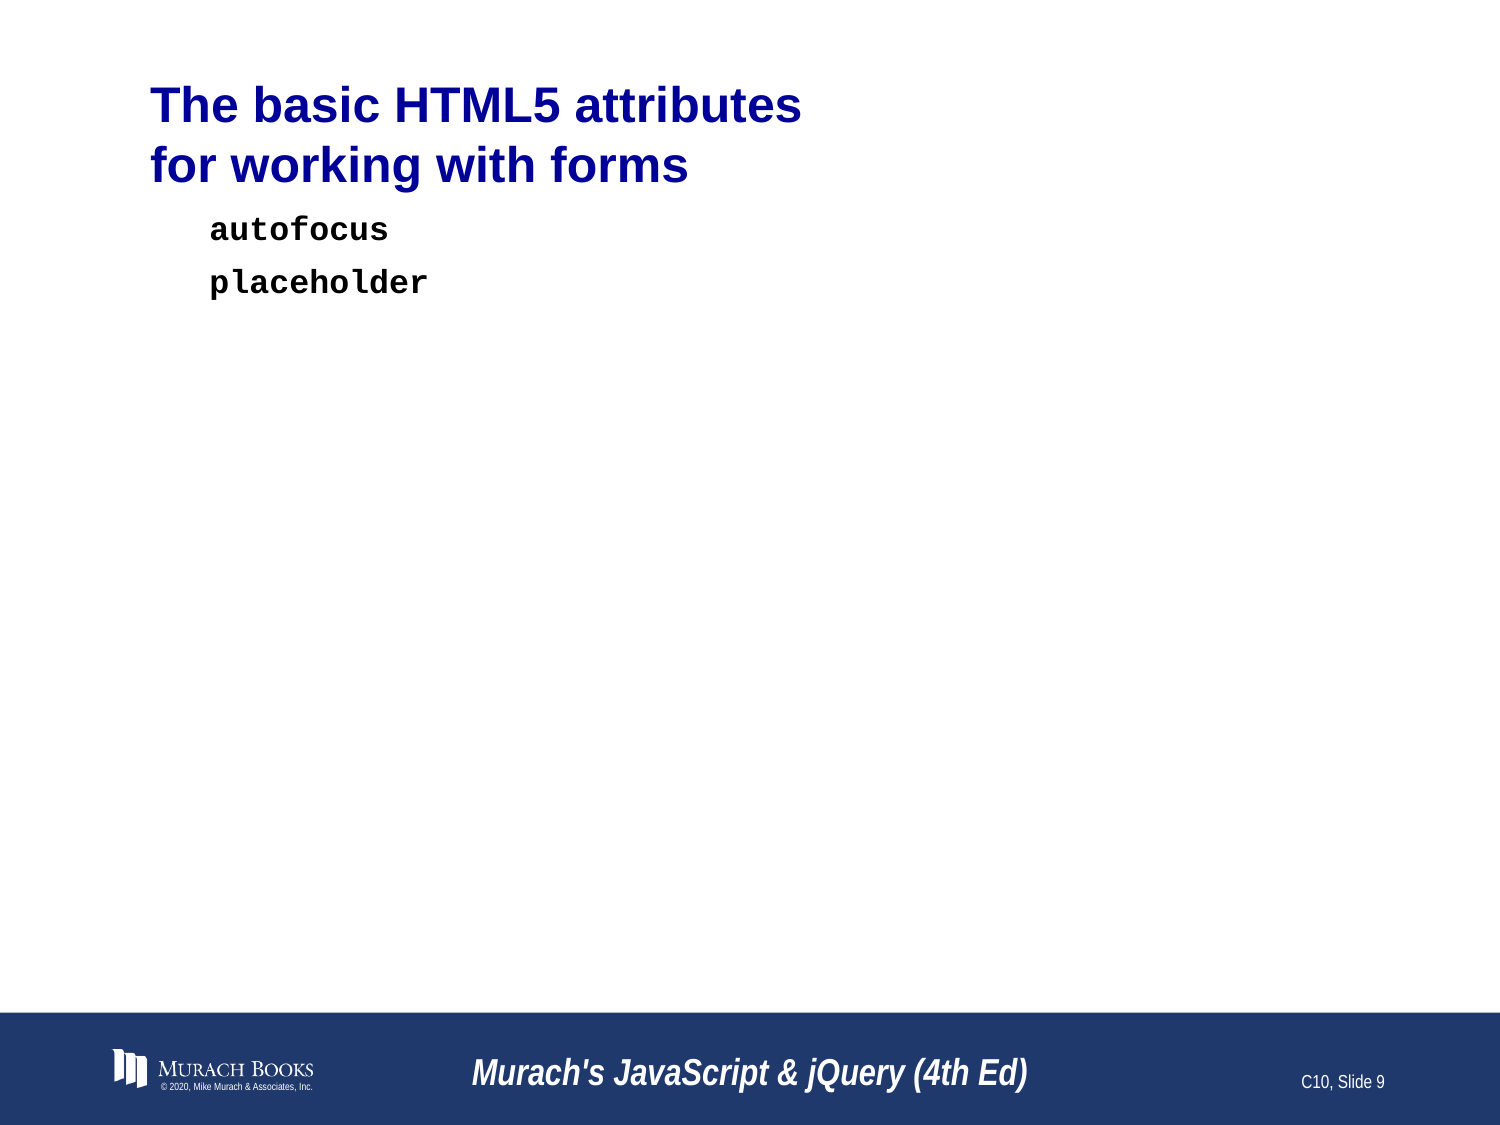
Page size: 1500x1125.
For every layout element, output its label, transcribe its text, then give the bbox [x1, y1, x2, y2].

footer © 2020, Mike Murach & Associates, Inc. [12, 1025, 463, 1100]
slide_number C10, Slide 9 [1087, 1025, 1400, 1100]
list autofocus placeholder [137, 200, 1350, 1000]
title The basic HTML5 attributes for working with forms [150, 72, 1350, 194]
slide_number Murach's JavaScript & jQuery (4th Ed) [463, 1025, 1050, 1100]
